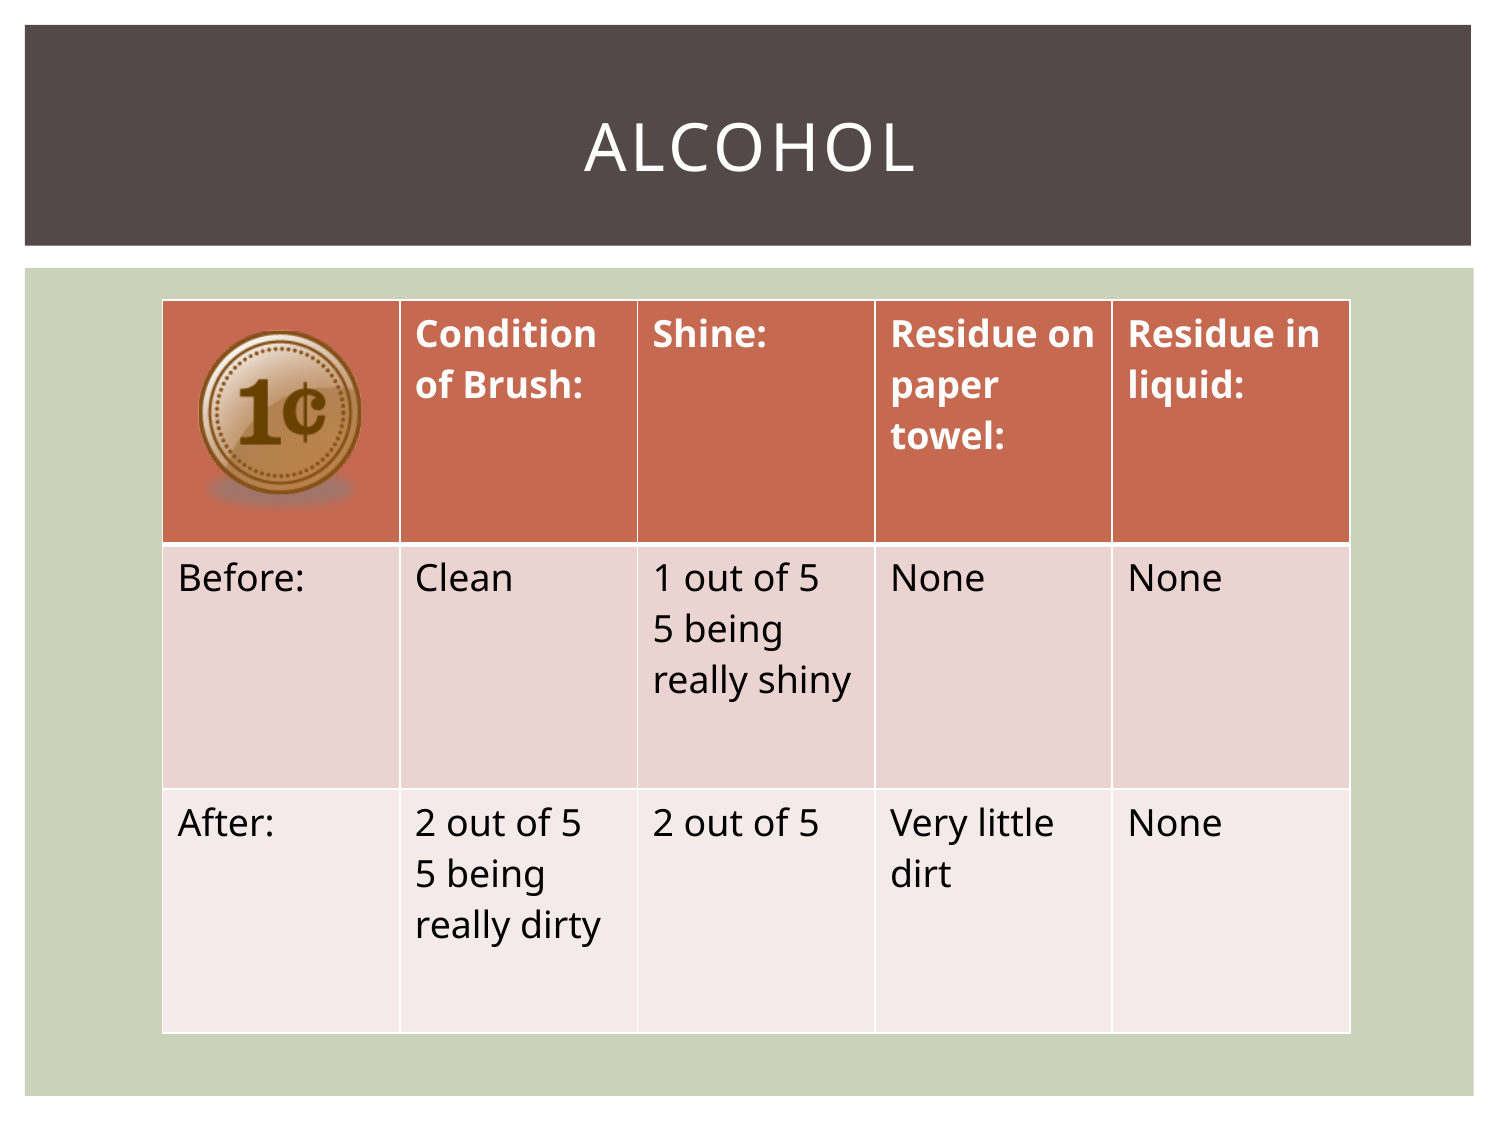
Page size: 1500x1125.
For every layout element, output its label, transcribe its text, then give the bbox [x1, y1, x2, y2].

table_cell 2 out of 5 5 being really dirty [401, 790, 637, 1032]
table_cell After: [163, 790, 399, 1032]
table_cell None [876, 547, 1111, 788]
table_header [163, 301, 399, 542]
table_cell Very little dirt [876, 790, 1111, 1032]
table_header Shine: [638, 301, 874, 542]
table_header Condition of Brush: [401, 301, 637, 542]
table_header Residue in liquid: [1113, 301, 1349, 542]
picture [187, 324, 376, 513]
table_cell 2 out of 5 [638, 790, 874, 1032]
table_cell None [1113, 547, 1349, 788]
table_cell 1 out of 5 5 being really shiny [638, 547, 874, 788]
title Alcohol [62, 58, 1438, 232]
table_cell Clean [401, 547, 637, 788]
table_header Residue on paper towel: [876, 301, 1111, 542]
table_cell None [1113, 790, 1349, 1032]
table_cell Before: [163, 547, 399, 788]
